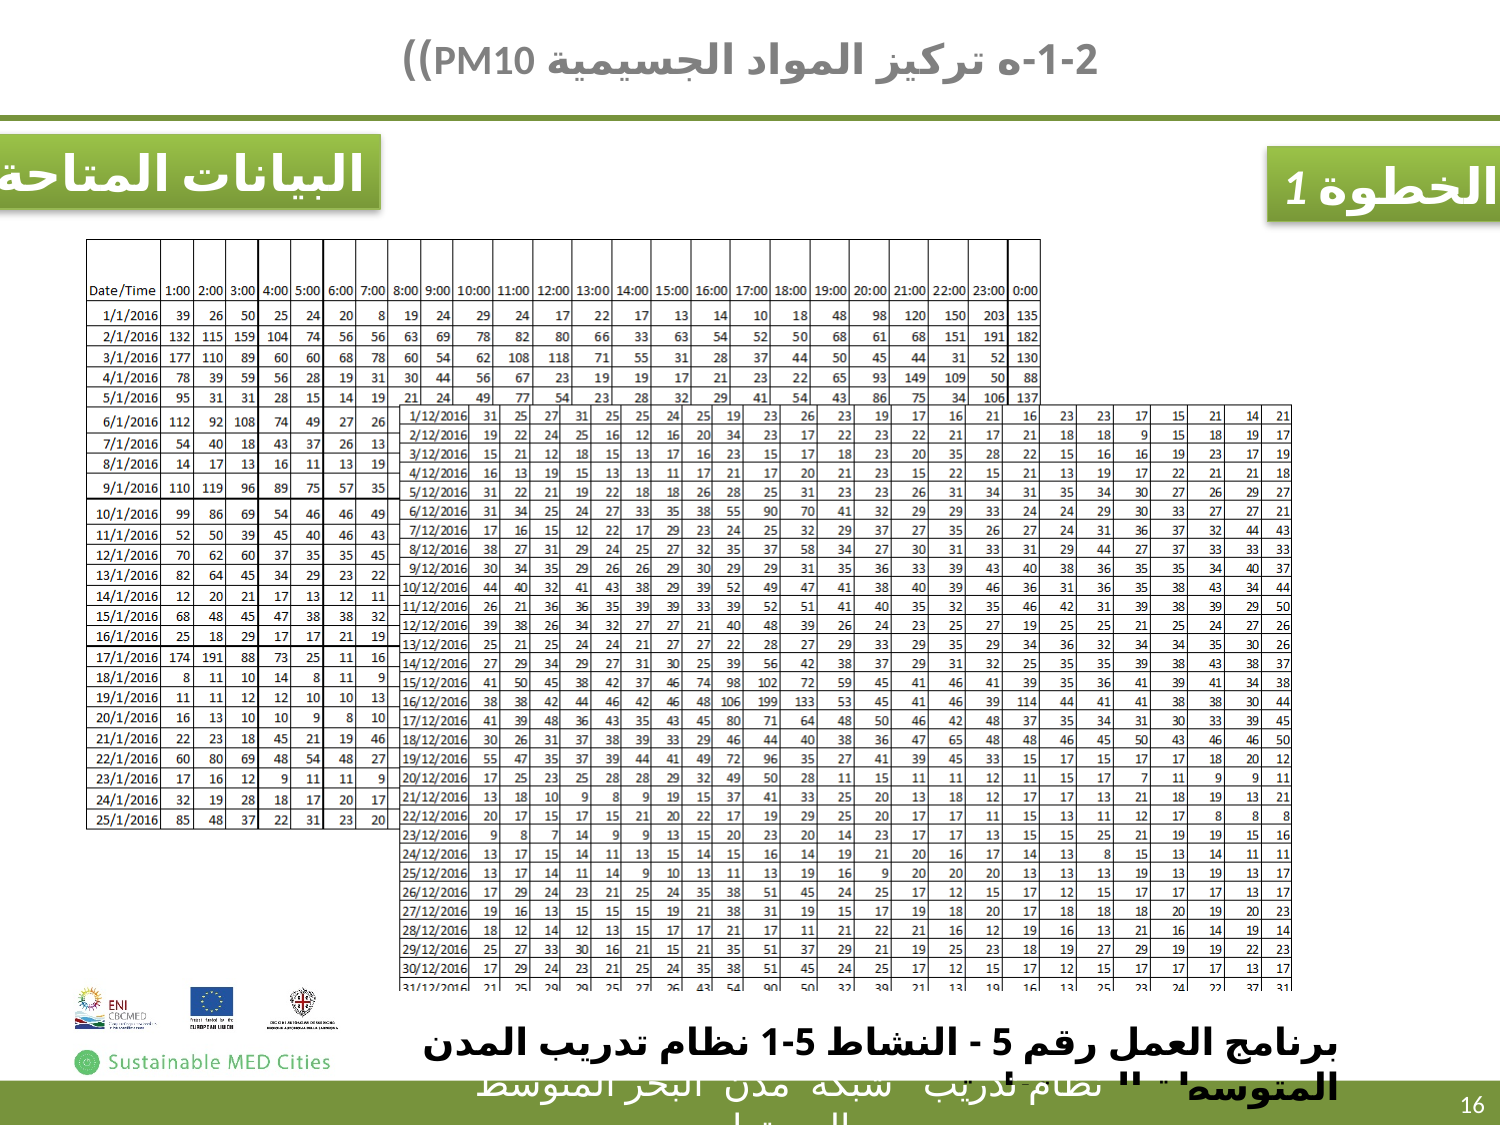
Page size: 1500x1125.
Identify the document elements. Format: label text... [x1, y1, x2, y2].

text_box البيانات المتاحة [0, 134, 381, 210]
text_box الخطوة 1 [1267, 146, 1500, 222]
title 1-2-ه تركيز المواد الجسيمية PM10)) [0, 0, 1500, 117]
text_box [330, 990, 1493, 1123]
slide_number 16 [1496, 1081, 1500, 1125]
picture [62, 239, 1293, 1080]
